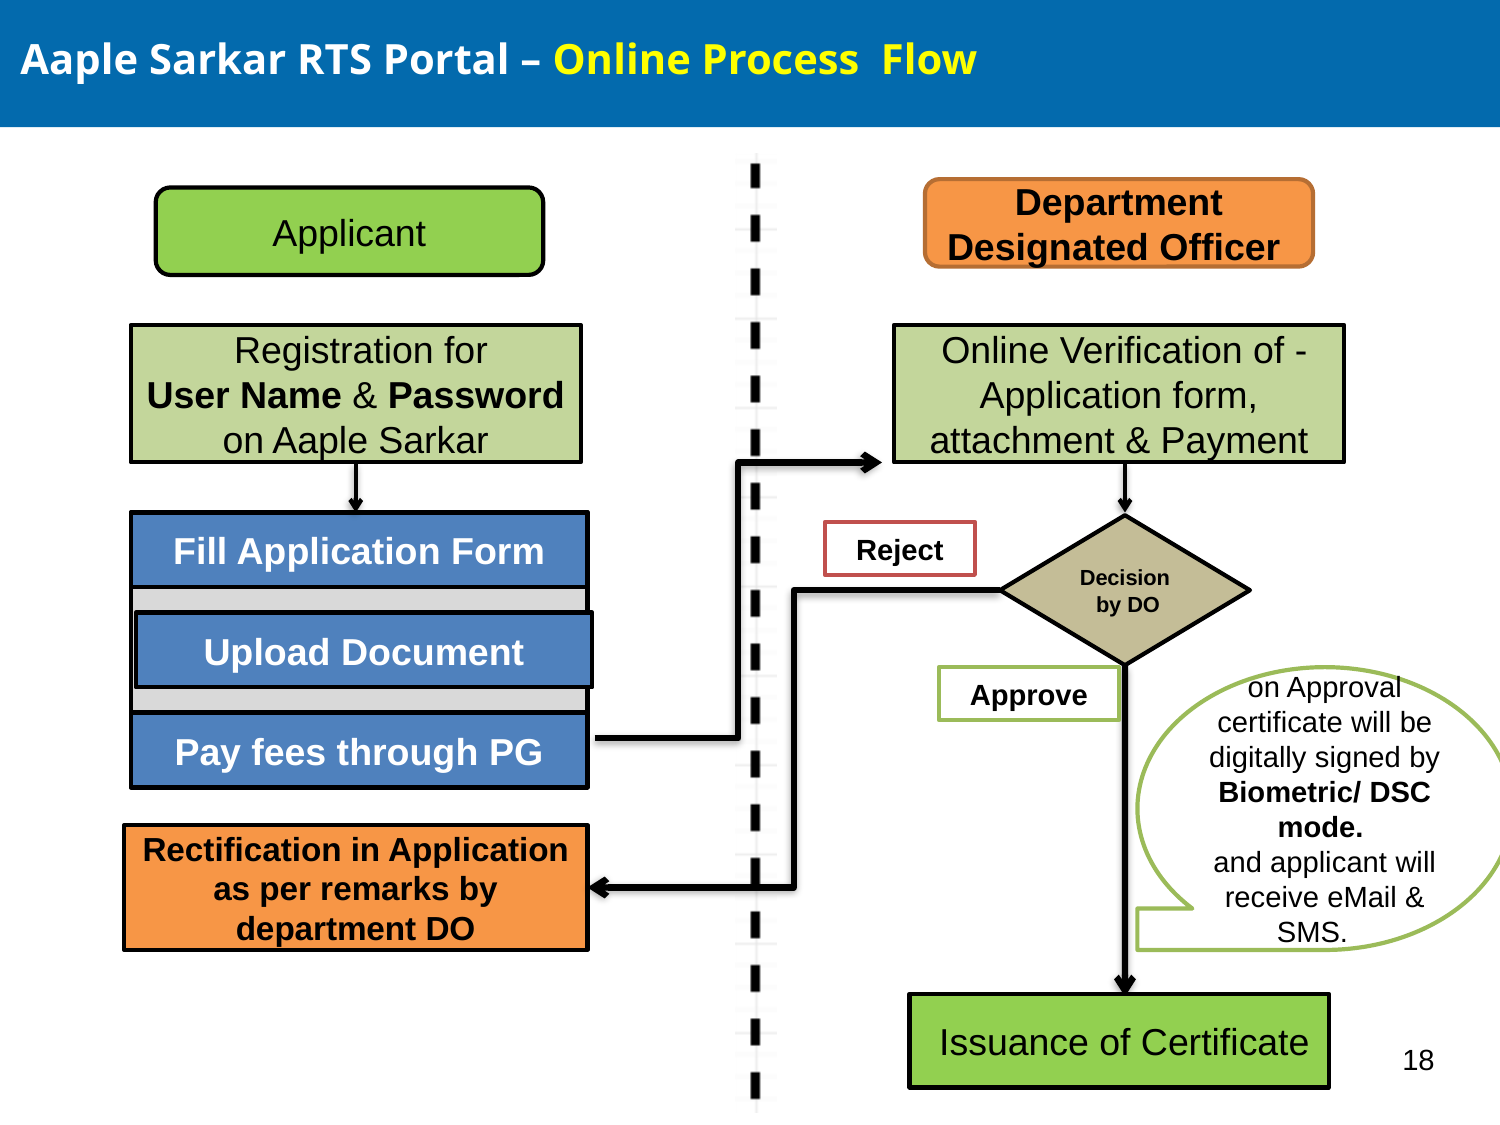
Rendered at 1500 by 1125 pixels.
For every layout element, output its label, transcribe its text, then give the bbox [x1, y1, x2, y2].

text_box Fill Application Form [129, 510, 589, 589]
picture [735, 888, 777, 1113]
text_box [0, 0, 1500, 129]
picture [735, 152, 777, 462]
text_box Decision by DO [1001, 514, 1253, 666]
text_box Department Designated Officer [922, 177, 1316, 269]
text_box 18 [1387, 1025, 1463, 1092]
text_box Aaple Sarkar RTS Portal – Online Process Flow [5, 25, 1250, 91]
text_box Online Verification of - Application form, attachment & Payment [892, 323, 1346, 464]
text_box on Approval certificate will be digitally signed by Biometric/ DSC mode. and applicant will receive eMail & SMS. [1135, 665, 1500, 953]
text_box Upload Document [134, 610, 582, 689]
text_box Issuance of Certificate [907, 992, 1331, 1090]
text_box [594, 462, 883, 588]
text_box Reject [888, 520, 977, 577]
text_box [129, 589, 586, 710]
text_box Approve [1004, 665, 1121, 722]
text_box Registration for User Name & Password on Aaple Sarkar [129, 323, 583, 464]
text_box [587, 589, 1001, 888]
text_box Applicant [153, 185, 546, 278]
text_box Rectification in Application as per remarks by department DO [122, 823, 590, 952]
text_box Pay fees through PG [129, 710, 582, 789]
